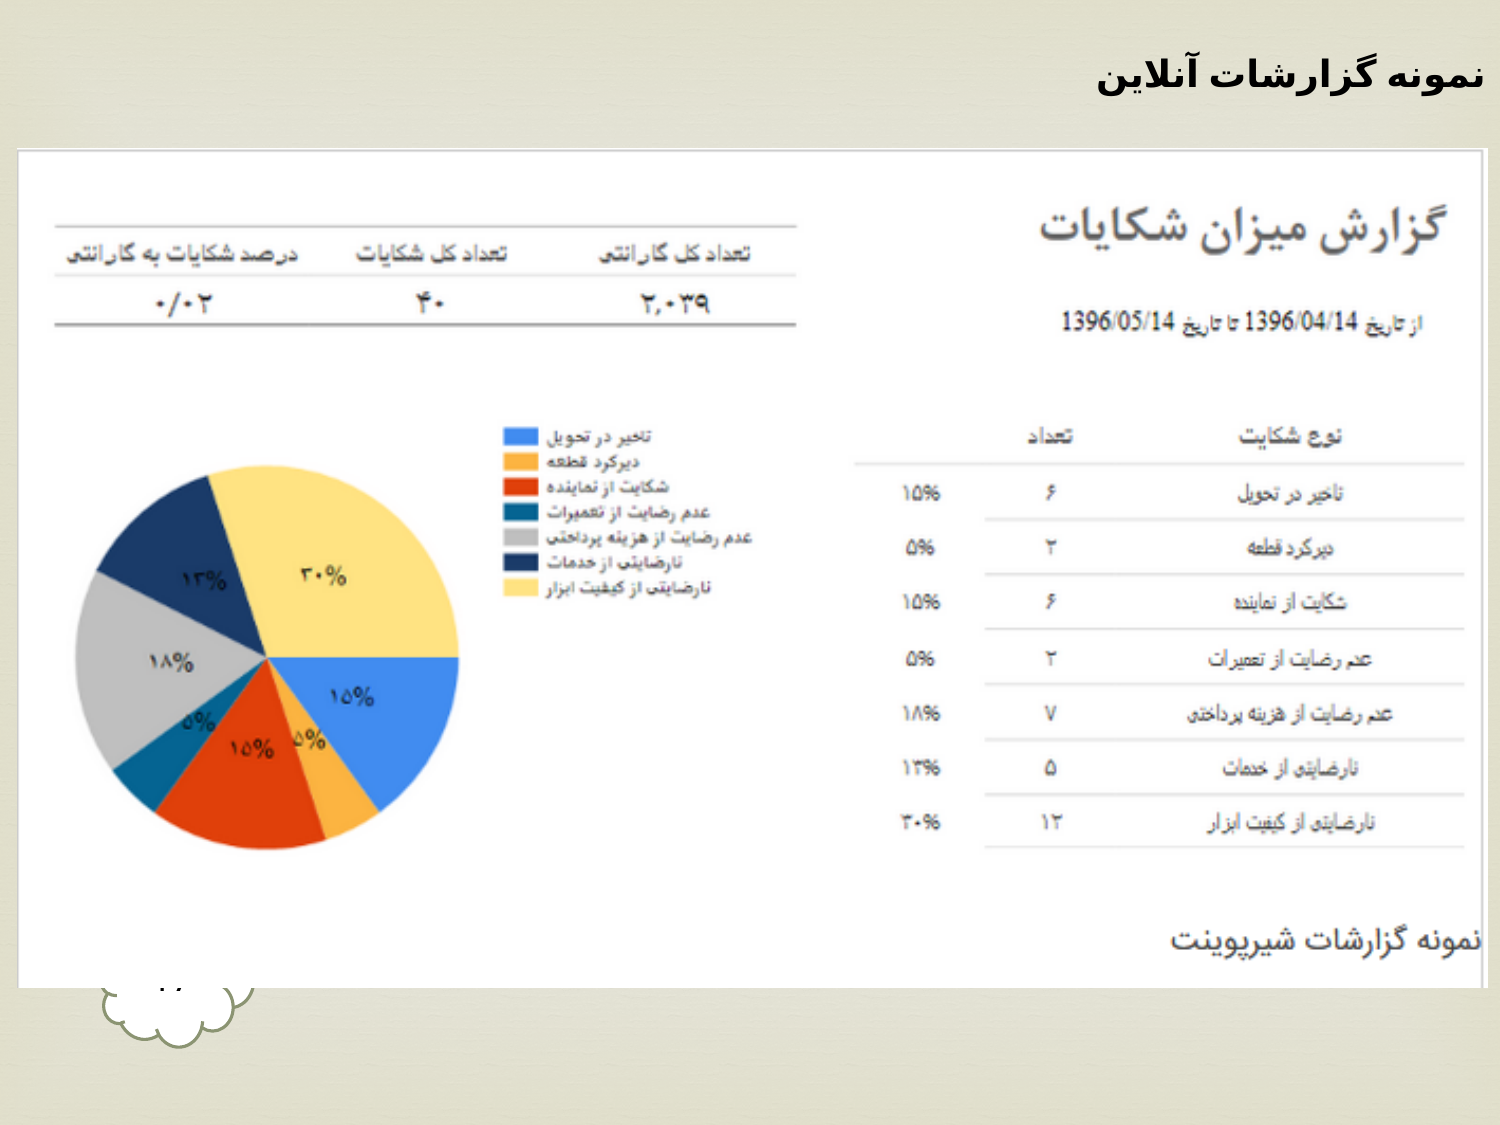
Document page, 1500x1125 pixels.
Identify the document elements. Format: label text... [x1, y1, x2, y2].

picture [17, 148, 1489, 989]
text_box نمونه گزارشات آنلاین [1081, 42, 1500, 103]
